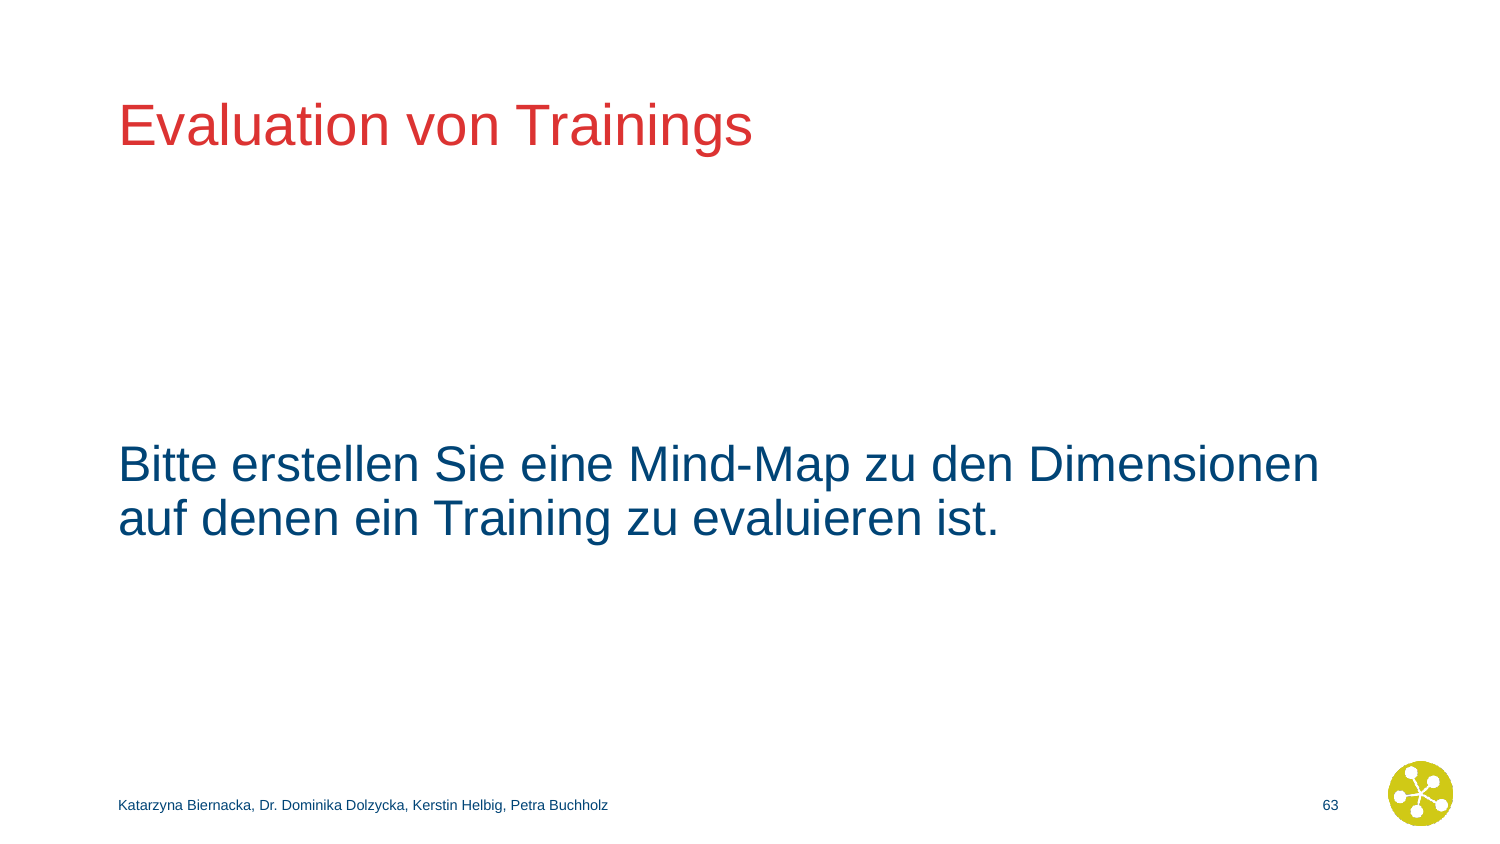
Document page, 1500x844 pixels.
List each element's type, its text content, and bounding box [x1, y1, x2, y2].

title Evaluation von Trainings [103, 44, 1397, 208]
picture [1388, 761, 1453, 826]
footer Katarzyna Biernacka, Dr. Dominika Dolzycka, Kerstin Helbig, Petra Buchholz [103, 782, 742, 827]
list Bitte erstellen Sie eine Mind-Map zu den Dimensionen auf denen ein Training zu evaluieren ist. [103, 224, 1397, 760]
slide_number 62 [1016, 782, 1354, 827]
